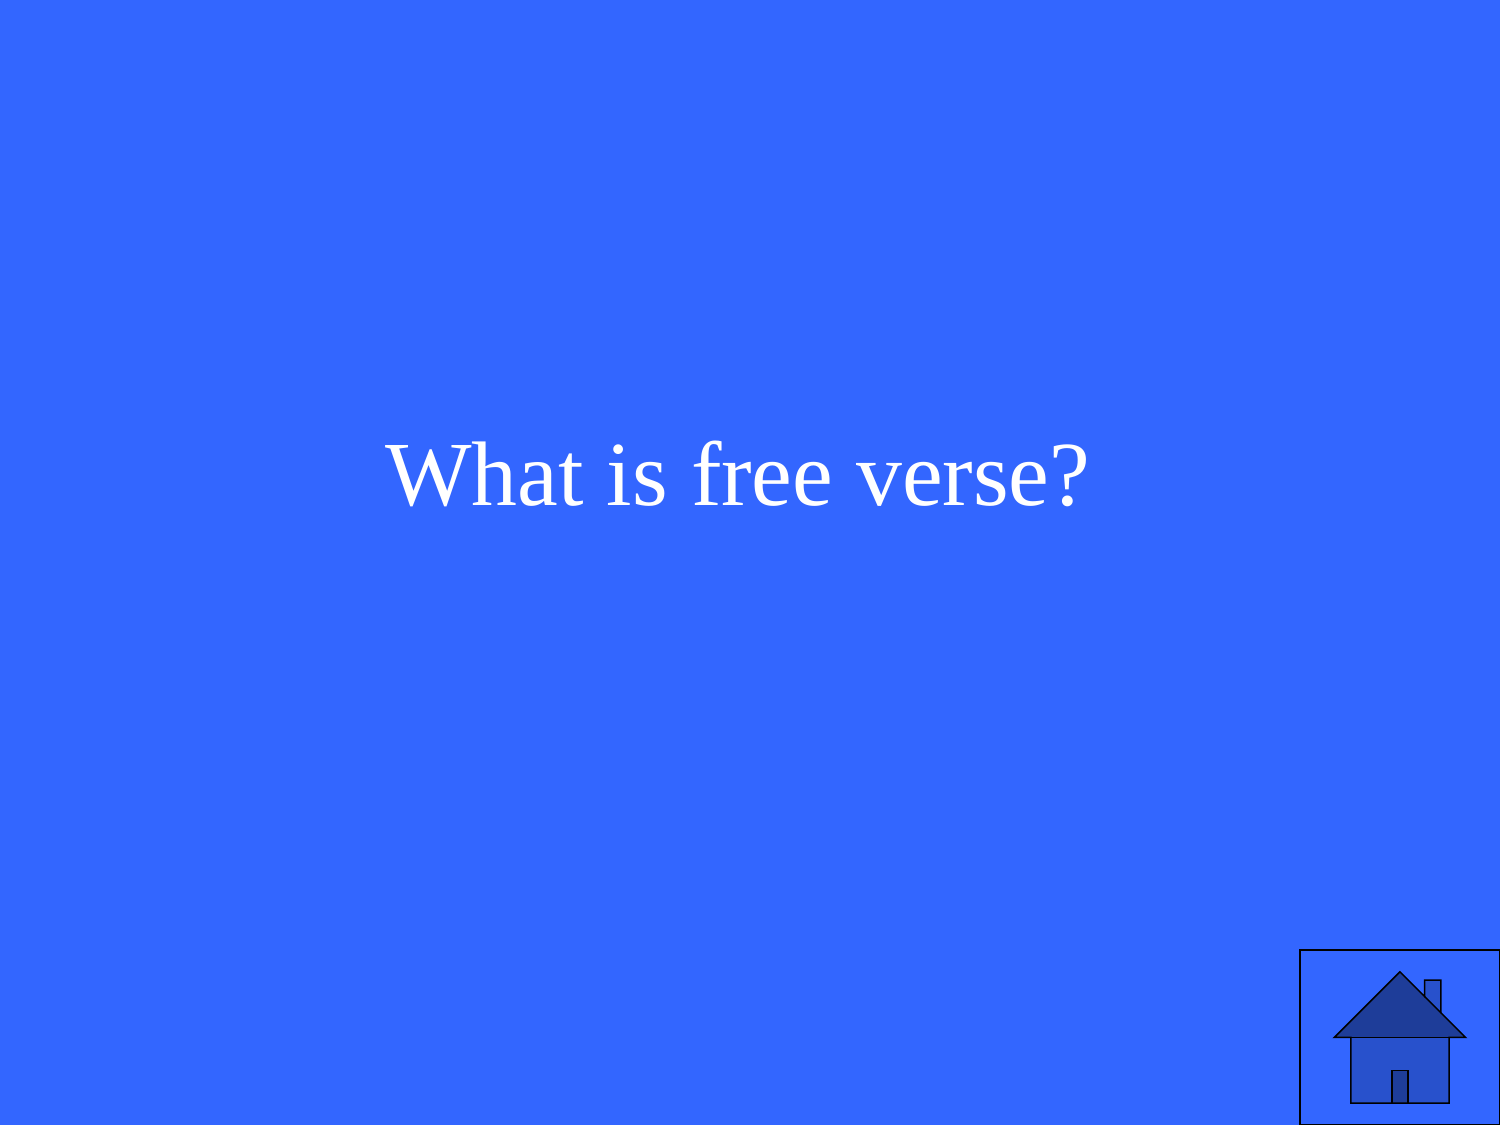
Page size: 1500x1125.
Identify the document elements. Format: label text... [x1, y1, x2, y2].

text_box [1299, 950, 1500, 1125]
title What is free verse? [112, 374, 1388, 563]
